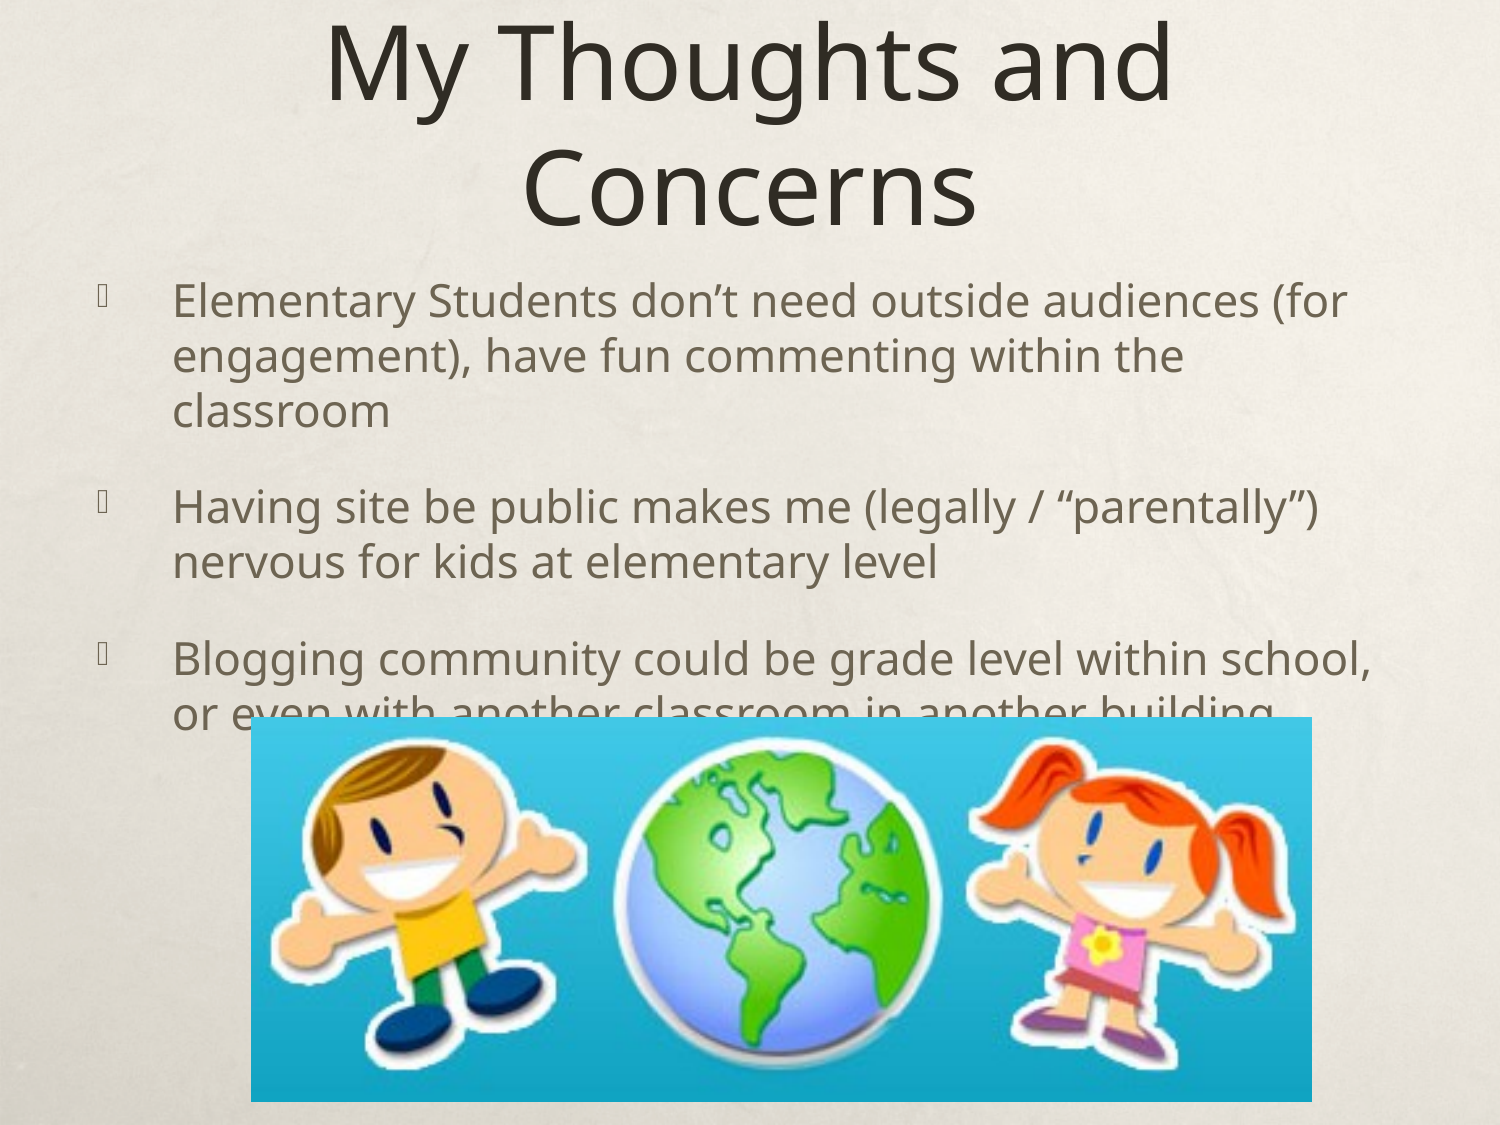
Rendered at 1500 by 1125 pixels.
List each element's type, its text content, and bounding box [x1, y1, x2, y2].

list Elementary Students don’t need outside audiences (for engagement), have fun commenting within the classroom Having site be public makes me (legally / “parentally”) nervous for kids at elementary level Blogging community could be grade level within school, or even with another classroom in another building [81, 263, 1419, 980]
picture [249, 716, 1313, 1104]
title My Thoughts and Concerns [81, 15, 1419, 254]
